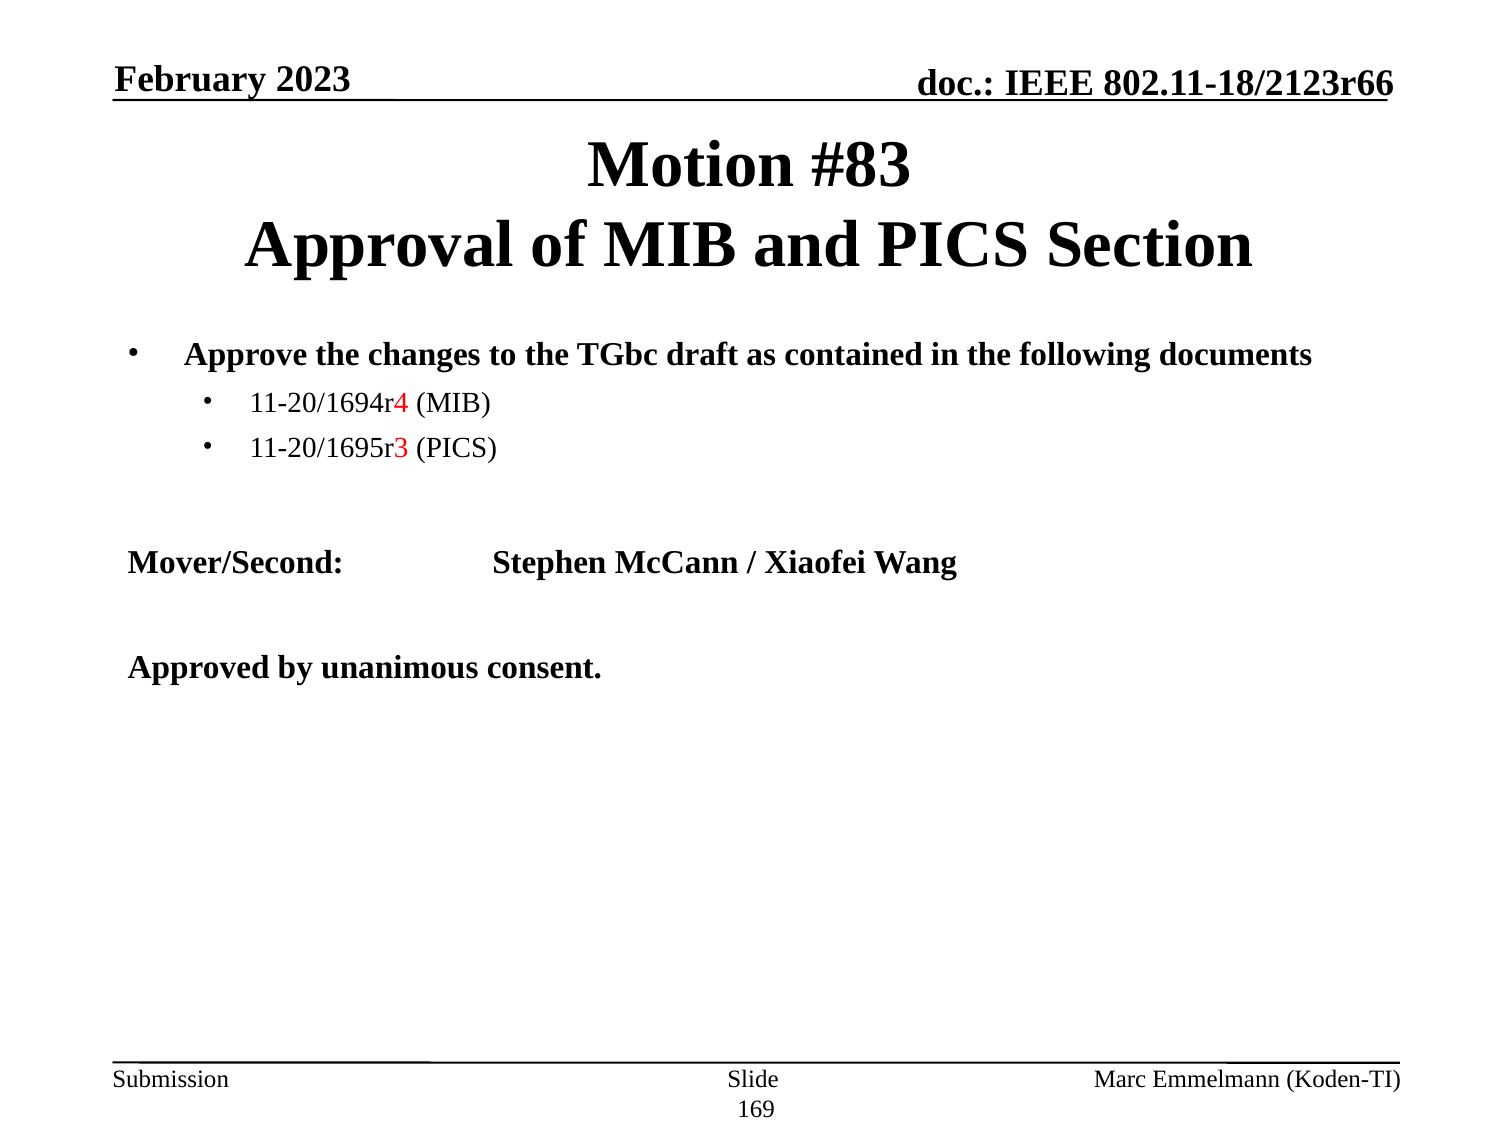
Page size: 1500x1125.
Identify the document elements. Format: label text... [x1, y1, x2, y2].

title Motion #83 Approval of MIB and PICS Section [112, 112, 1388, 288]
footer Marc Emmelmann (Koden-TI) [878, 1061, 1402, 1093]
list Approve the changes to the TGbc draft as contained in the following documents 11-20/1694r4 (MIB) 11-20/1695r3 (PICS) Mover/Second: Stephen McCann / Xiaofei Wang Approved by unanimous consent. [112, 324, 1388, 1000]
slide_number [114, 54, 423, 100]
slide_number Slide 169 [712, 1061, 800, 1123]
